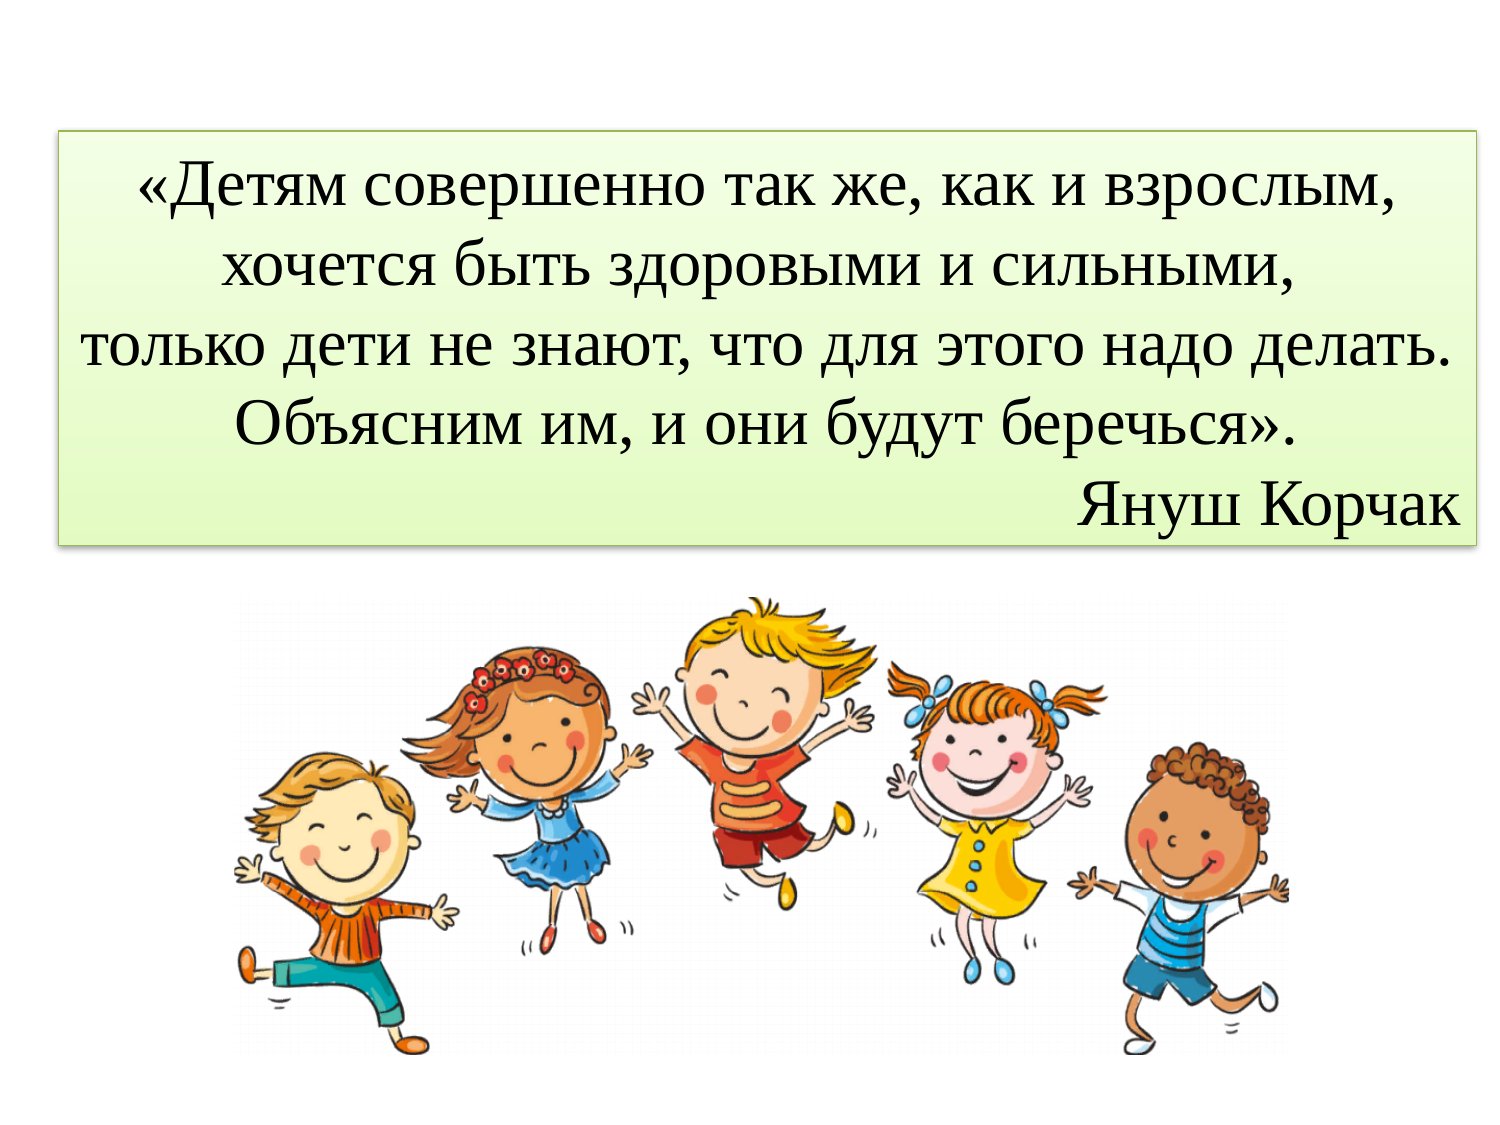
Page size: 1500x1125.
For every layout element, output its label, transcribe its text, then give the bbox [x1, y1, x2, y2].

picture [234, 597, 1290, 1055]
text_box «Детям совершенно так же, как и взрослым, хочется быть здоровыми и сильными, только дети не знают, что для этого надо делать. Объясним им, и они будут беречься». Януш Корчак [58, 130, 1477, 546]
